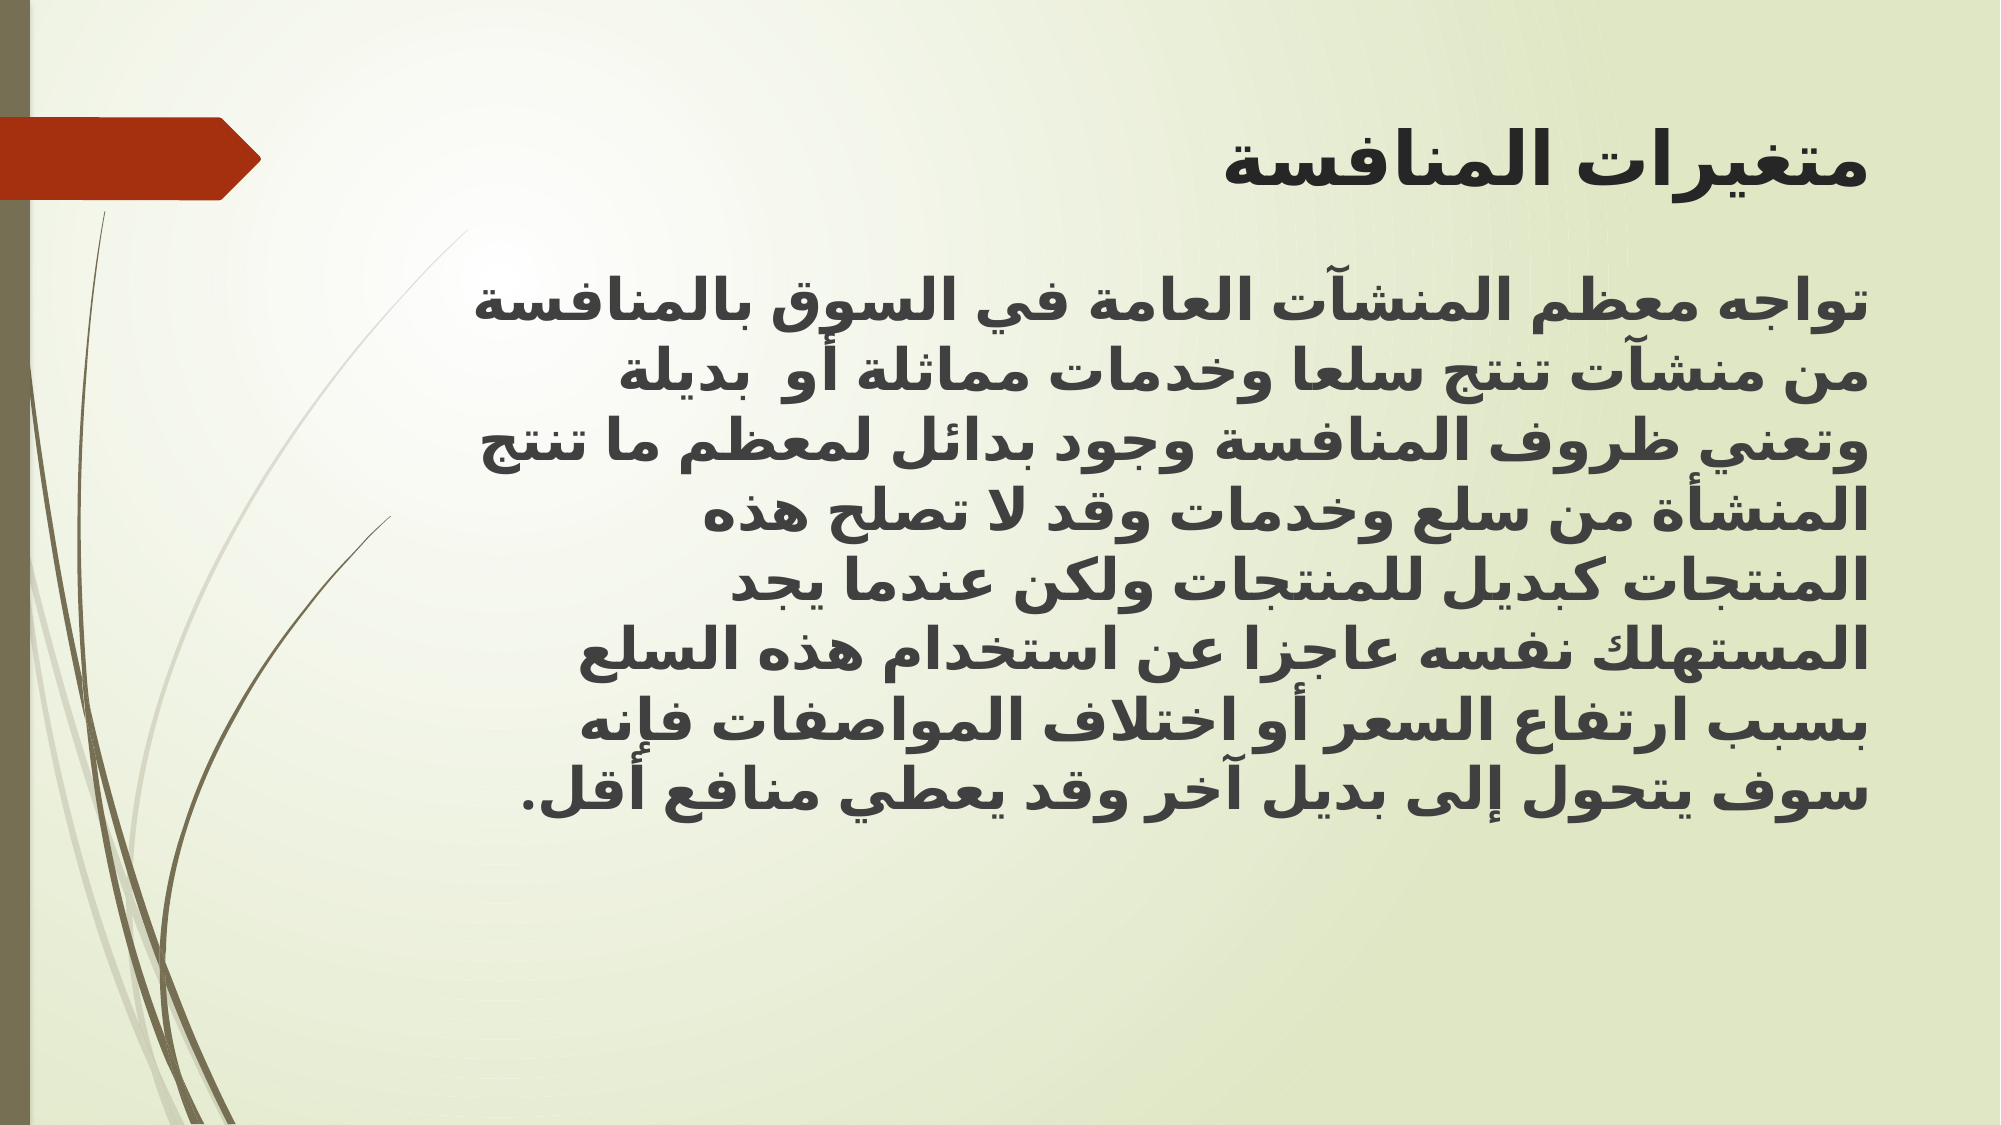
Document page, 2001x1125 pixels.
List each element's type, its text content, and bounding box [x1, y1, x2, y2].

title متغيرات المنافسة [425, 102, 1888, 254]
list تواجه معظم المنشآت العامة في السوق بالمنافسة من منشآت تنتج سلعا وخدمات مماثلة أو بديلة وتعني ظروف المنافسة وجود بدائل لمعظم ما تنتج المنشأة من سلع وخدمات وقد لا تصلح هذه المنتجات كبديل للمنتجات ولكن عندما يجد المستهلك نفسه عاجزا عن استخدام هذه السلع بسبب ارتفاع السعر أو اختلاف المواصفات فإنه سوف يتحول إلى بديل آخر وقد يعطي منافع أقل. [424, 254, 1888, 970]
